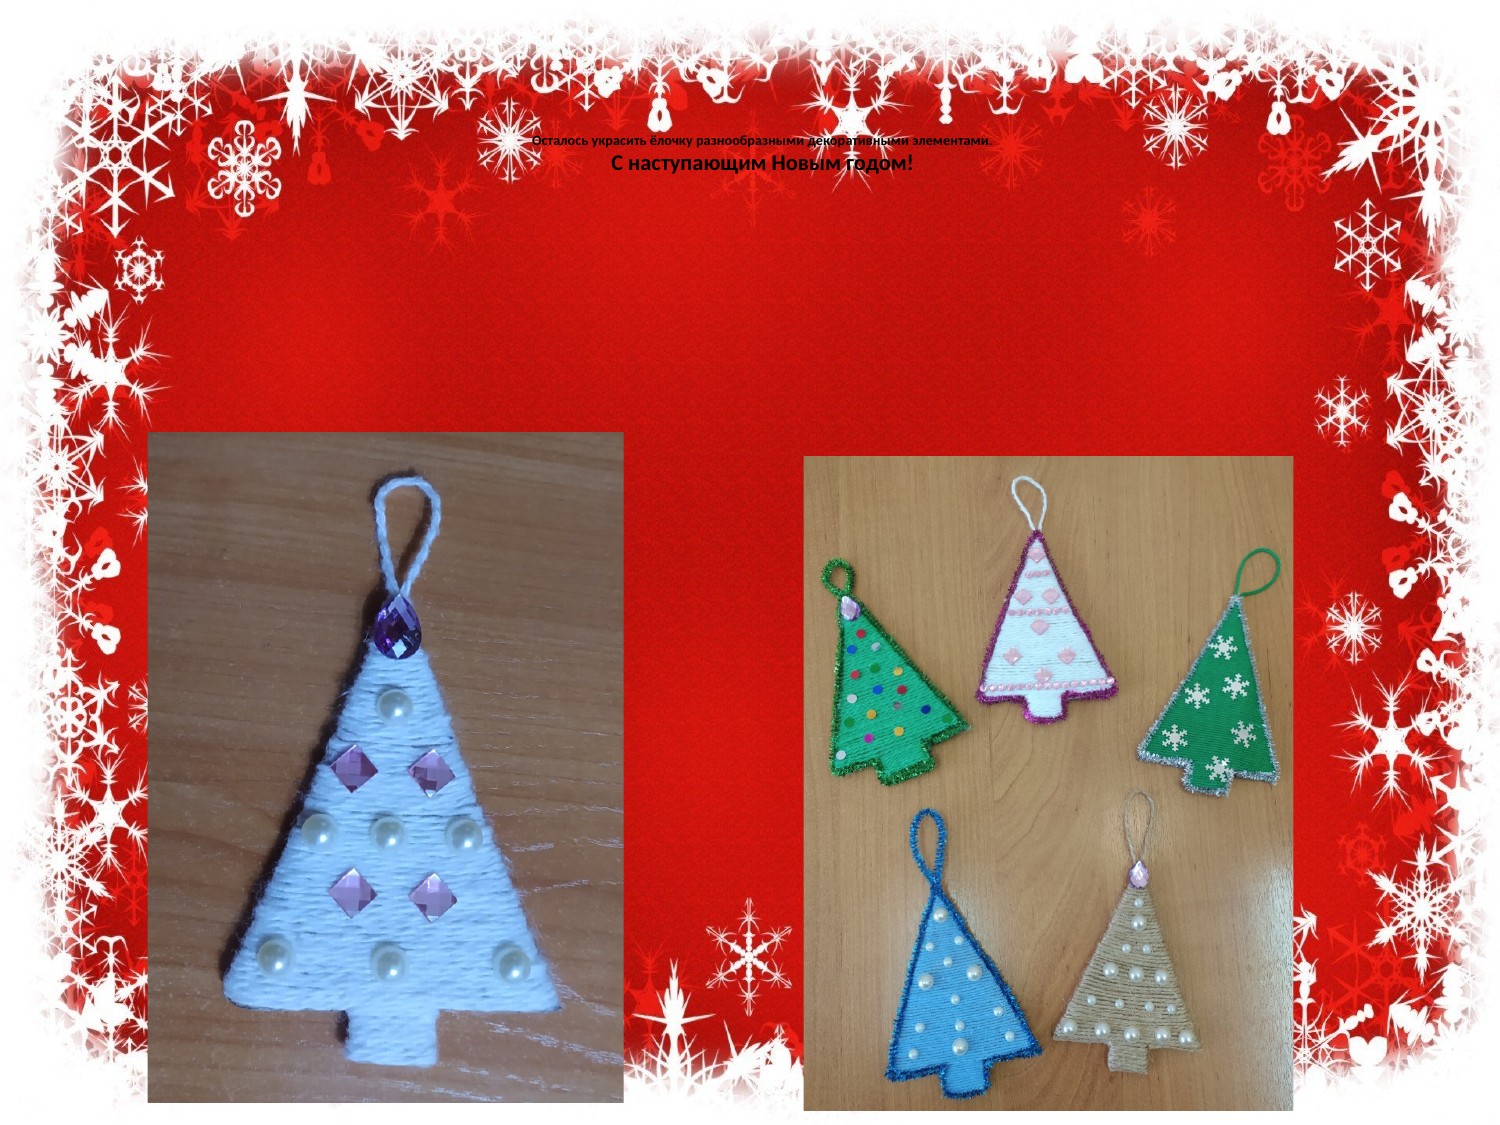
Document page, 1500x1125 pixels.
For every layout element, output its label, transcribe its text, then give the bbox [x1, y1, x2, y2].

title Осталось украсить ёлочку разнообразными декоративными элементами. С наступающим Новым годом! [100, 45, 1425, 185]
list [50, 529, 721, 1006]
picture [0, 0, 1500, 1125]
